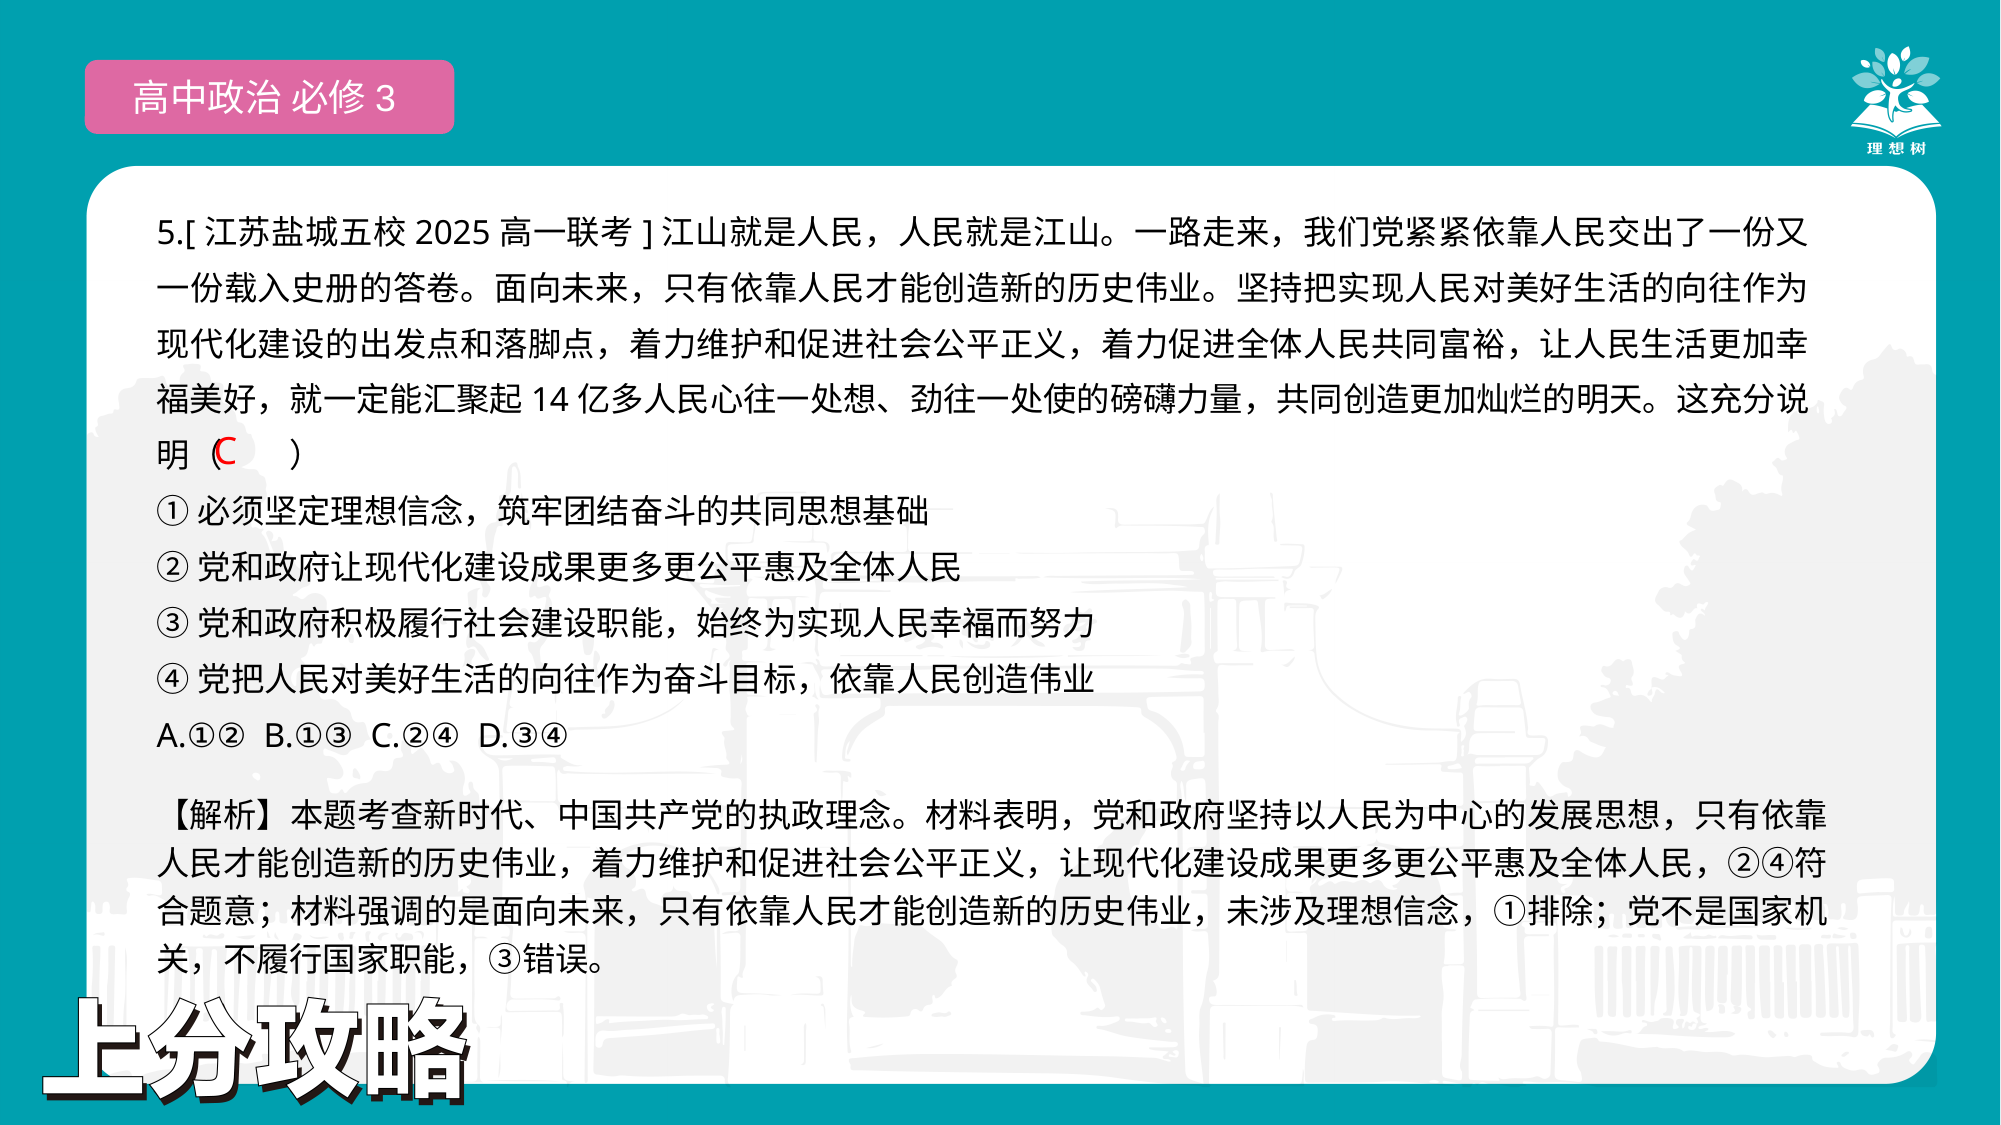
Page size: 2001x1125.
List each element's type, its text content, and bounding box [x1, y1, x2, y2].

picture [0, 0, 2001, 1125]
text_box 高中政治 必修3 [83, 58, 456, 135]
text_box C [198, 397, 310, 480]
text_box 【解析】本题考查新时代、中国共产党的执政理念。材料表明，党和政府坚持以人民为中心的发展思想，只有依靠人民才能创造新的历史伟业，着力维护和促进社会公平正义，让现代化建设成果更多更公平惠及全体人民，②④符合题意；材料强调的是面向未来，只有依靠人民才能创造新的历史伟业，未涉及理想信念，①排除；党不是国家机关，不履行国家职能，③错误。 [141, 778, 1843, 985]
text_box 5.[江苏盐城五校2025高一联考]江山就是人民，人民就是江山。一路走来，我们党紧紧依靠人民交出了一份又一份载入史册的答卷。面向未来，只有依靠人民才能创造新的历史伟业。坚持把实现人民对美好生活的向往作为现代化建设的出发点和落脚点，着力维护和促进社会公平正义，着力促进全体人民共同富裕，让人民生活更加幸福美好，就一定能汇聚起14亿多人民心往一处想、劲往一处使的磅礴力量，共同创造更加灿烂的明天。这充分说明（ ） ①必须坚定理想信念，筑牢团结奋斗的共同思想基础 ②党和政府让现代化建设成果更多更公平惠及全体人民 ③党和政府积极履行社会建设职能，始终为实现人民幸福而努力 ④党把人民对美好生活的向往作为奋斗目标，依靠人民创造伟业 A.①② B.①③ C.②④ D.③④ [141, 187, 1824, 762]
